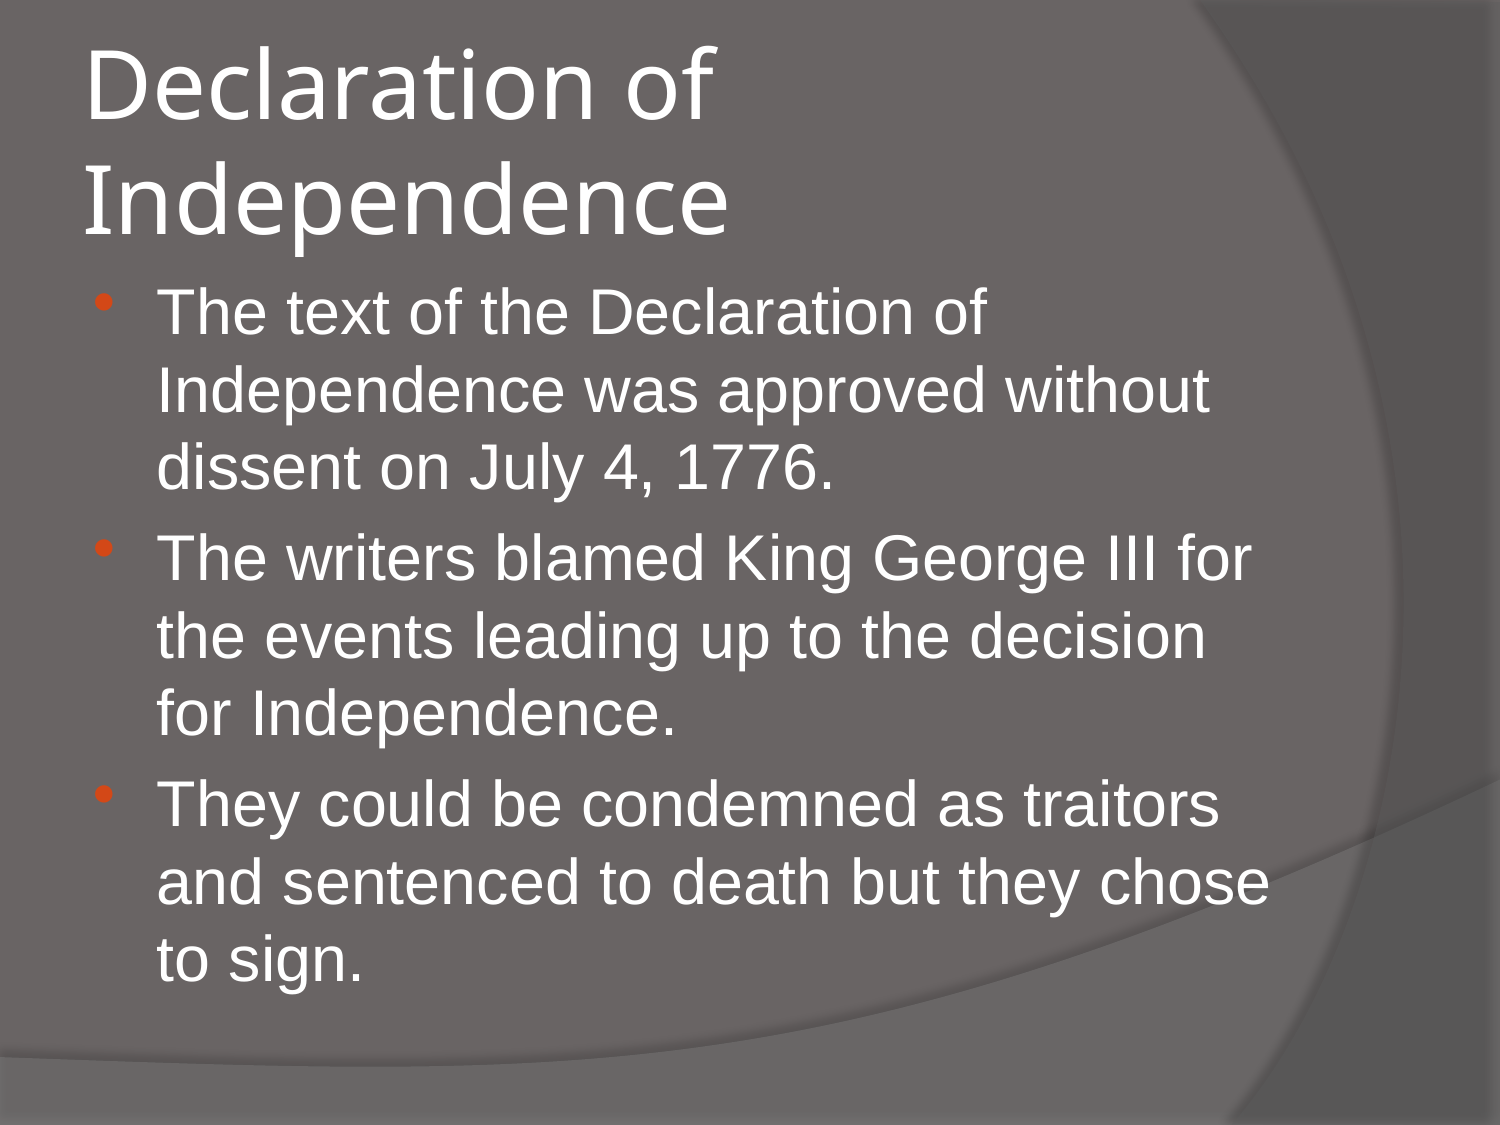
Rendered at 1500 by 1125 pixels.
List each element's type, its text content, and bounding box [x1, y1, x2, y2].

title Declaration of Independence [75, 45, 1300, 233]
list The text of the Declaration of Independence was approved without dissent on July 4, 1776. The writers blamed King George III for the events leading up to the decision for Independence. They could be condemned as traitors and sentenced to death but they chose to sign. [75, 262, 1300, 1005]
